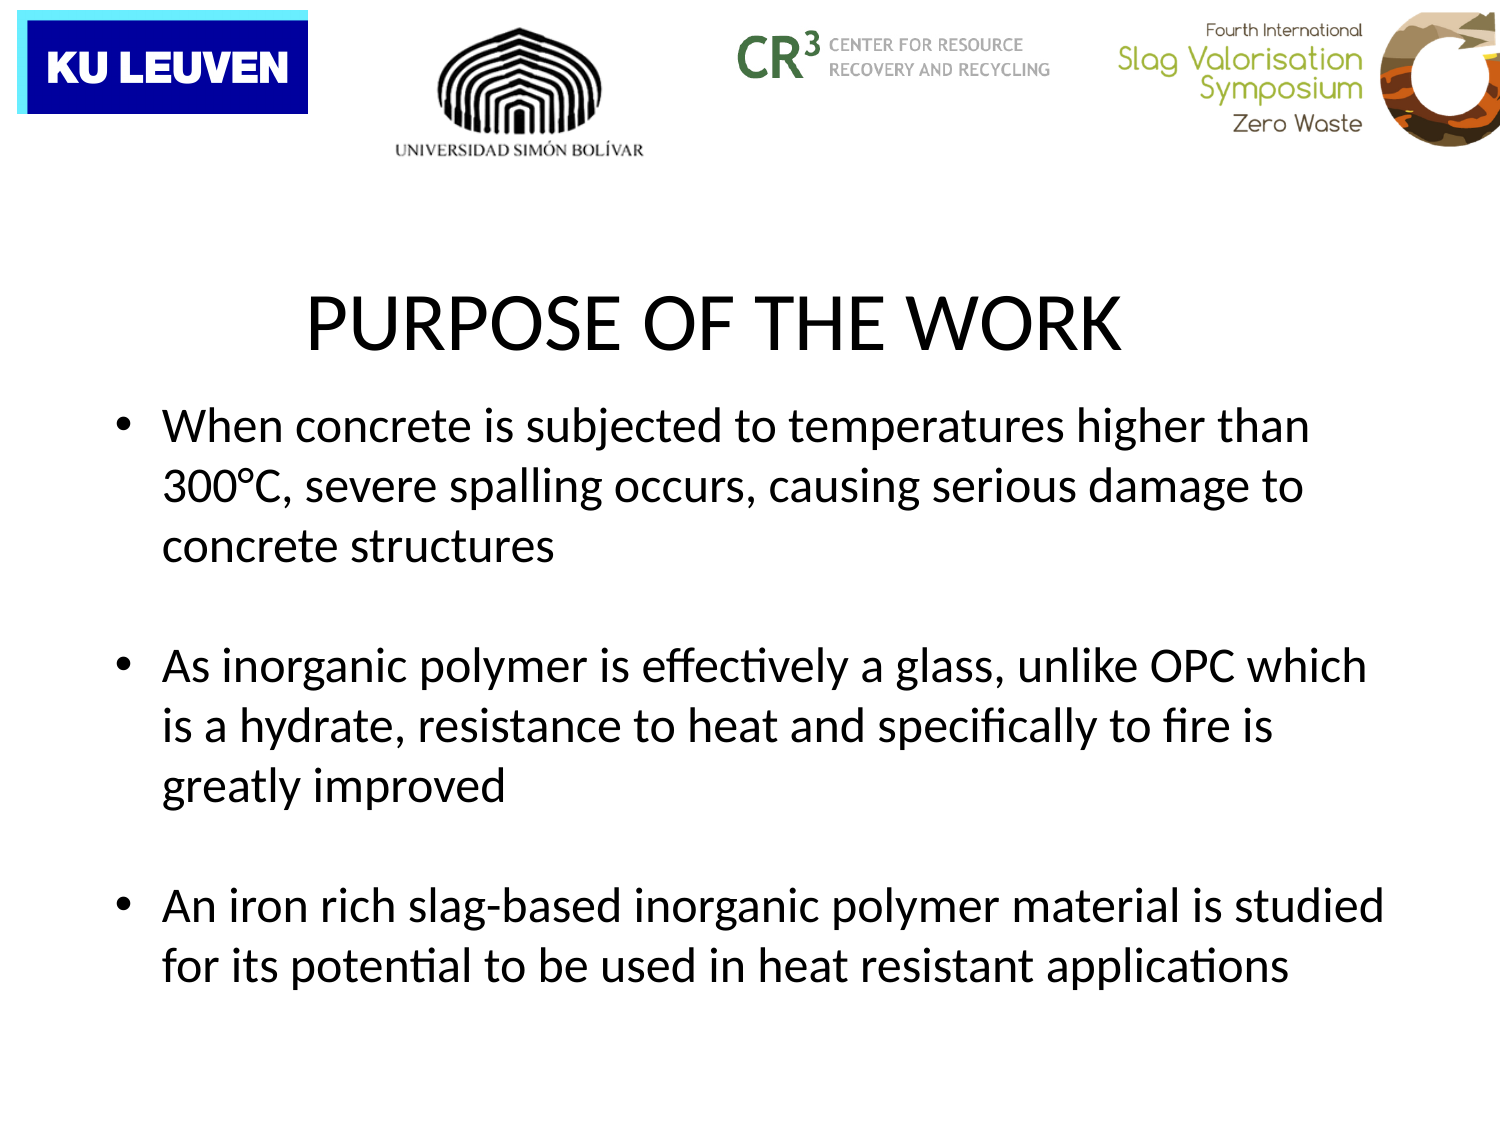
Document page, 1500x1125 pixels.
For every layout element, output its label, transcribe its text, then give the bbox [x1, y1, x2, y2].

title PURPOSE OF THE WORK [76, 196, 1352, 438]
text_box When concrete is subjected to temperatures higher than 300°C, severe spalling occurs, causing serious damage to concrete structures As inorganic polymer is effectively a glass, unlike OPC which is a hydrate, resistance to heat and specifically to fire is greatly improved An iron rich slag-based inorganic polymer material is studied for its potential to be used in heat resistant applications [100, 385, 1424, 1000]
picture [735, 26, 1050, 83]
picture [17, 9, 308, 114]
picture [359, 24, 681, 162]
picture [1116, 0, 1500, 154]
